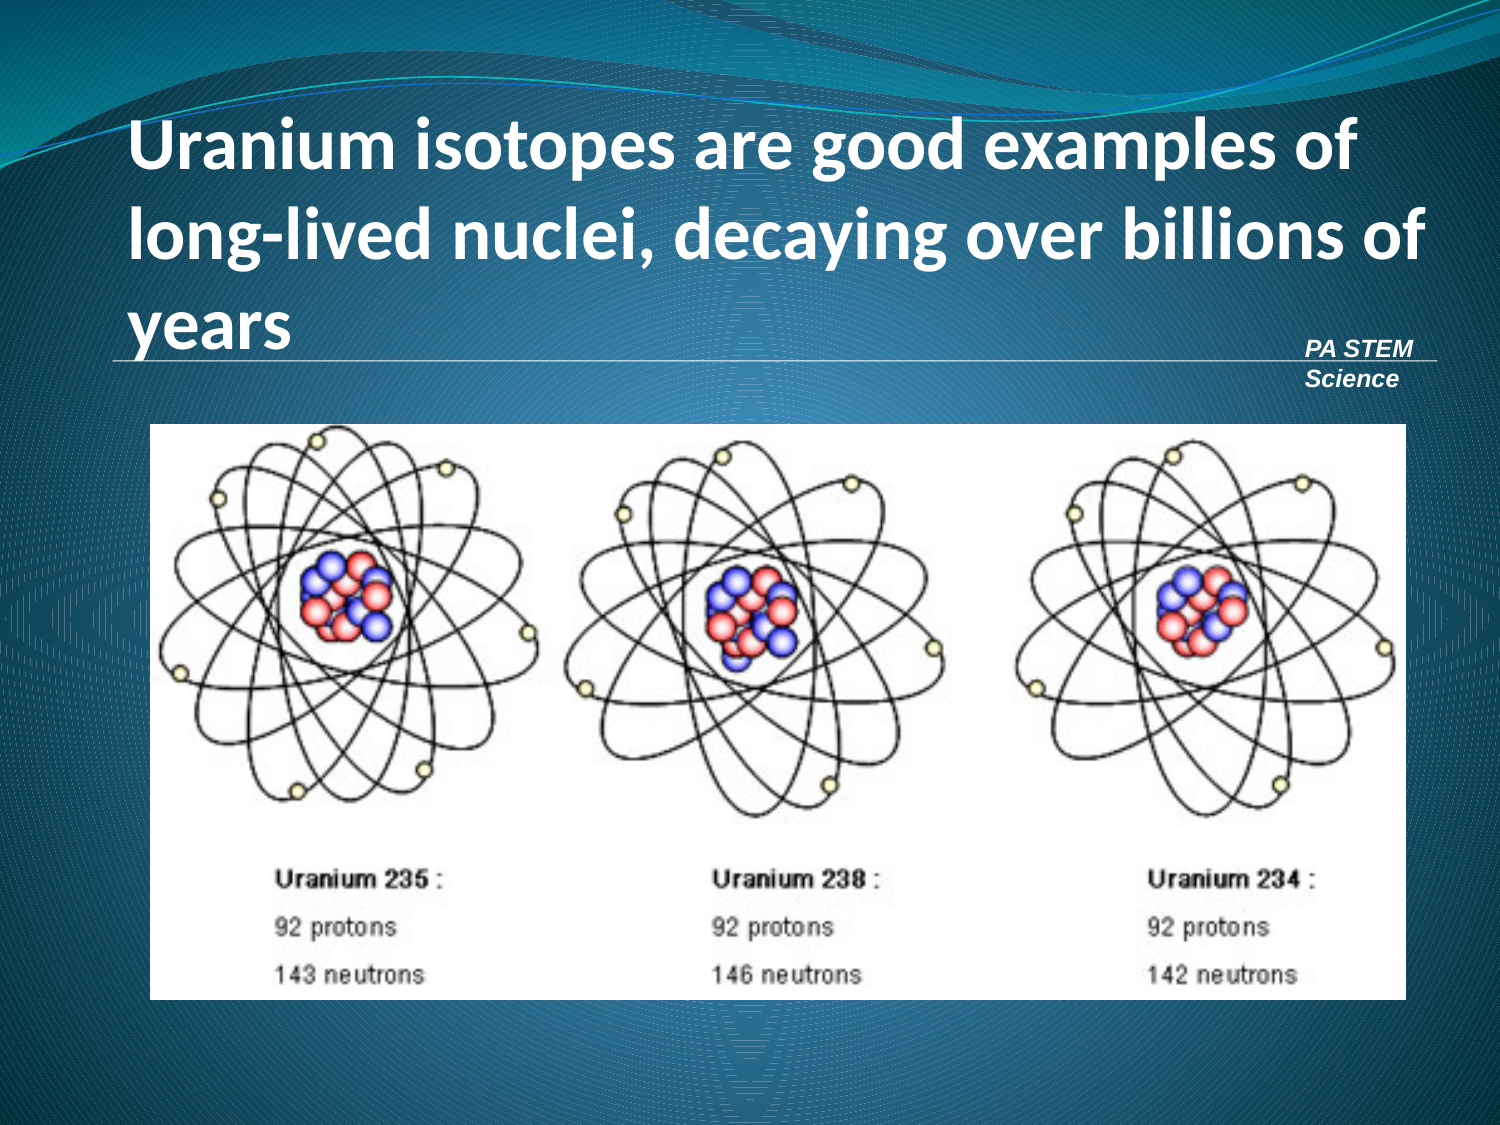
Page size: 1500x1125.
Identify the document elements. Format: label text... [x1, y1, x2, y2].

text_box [112, 324, 1438, 401]
picture [149, 424, 1406, 1001]
text_box Uranium isotopes are good examples of long-lived nuclei, decaying over billions of years [112, 87, 1463, 373]
